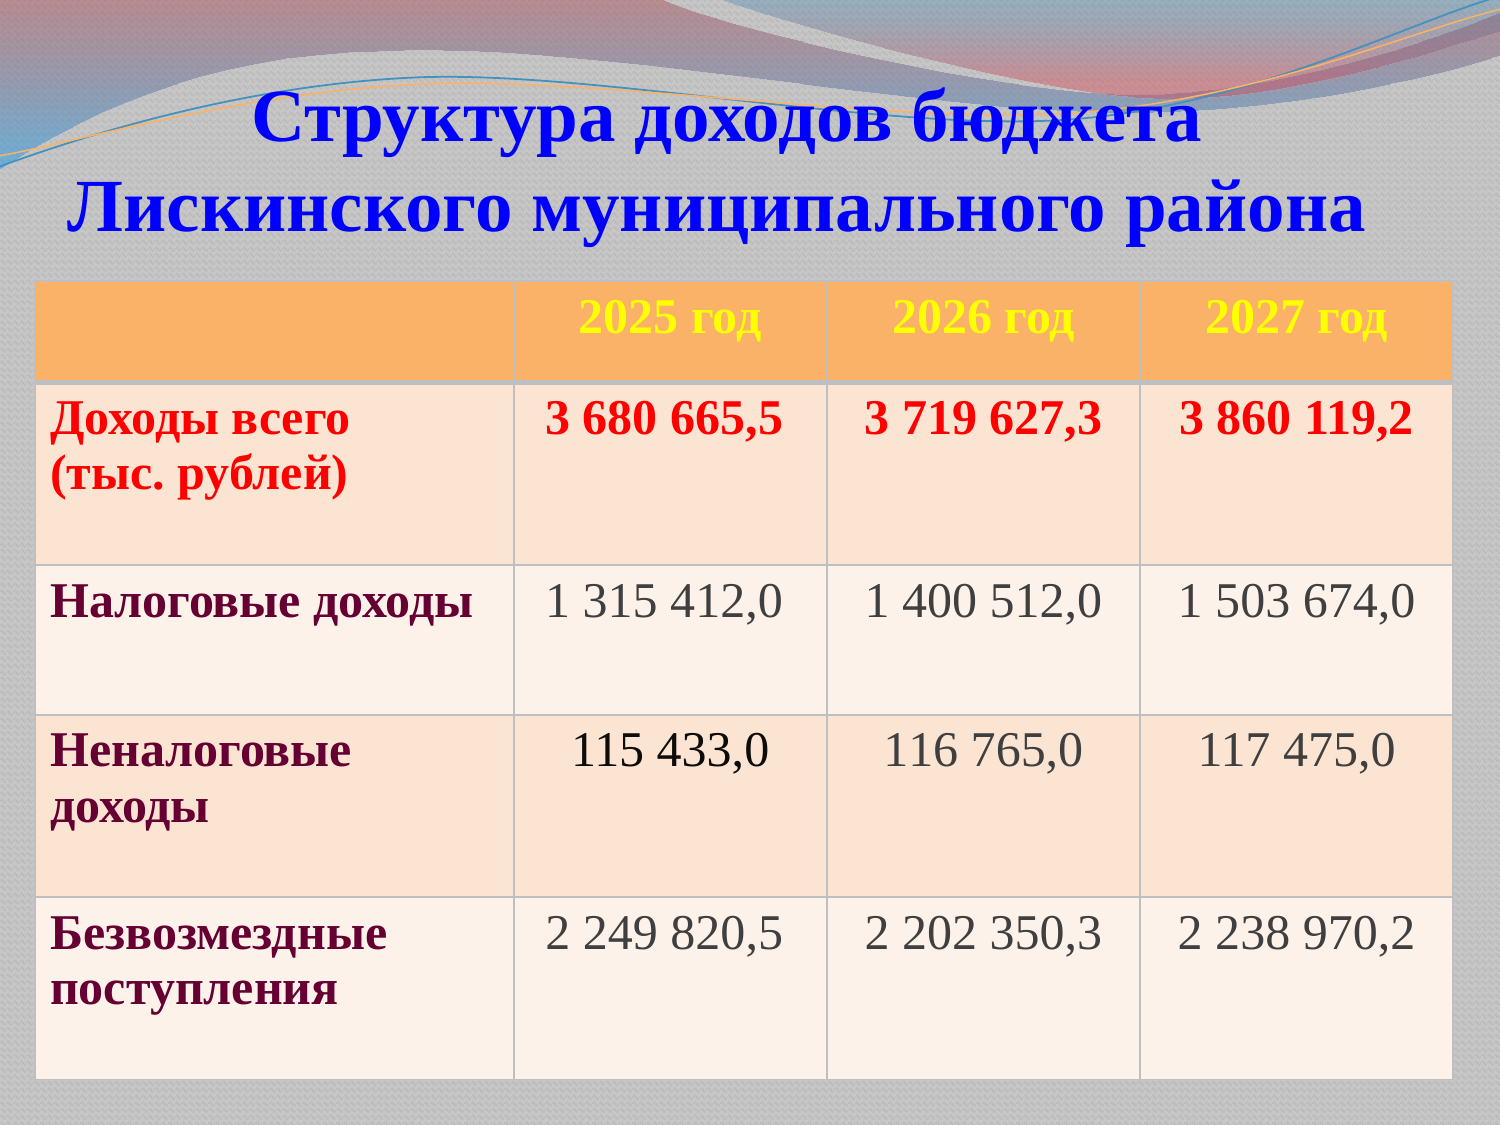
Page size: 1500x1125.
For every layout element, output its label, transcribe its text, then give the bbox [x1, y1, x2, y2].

table_cell Доходы всего (тыс. рублей) [36, 385, 513, 564]
table_cell Неналоговые доходы [36, 716, 513, 896]
table_cell 117 475,0 [1141, 716, 1452, 896]
table_cell 2 238 970,2 [1141, 898, 1452, 1079]
table_cell 2 202 350,3 [828, 898, 1139, 1079]
table_cell 1 400 512,0 [828, 566, 1139, 714]
table_cell 3 719 627,3 [828, 385, 1139, 564]
table_cell 115 433,0 [515, 716, 826, 896]
table_header 2026 год [828, 282, 1139, 380]
table_header [36, 282, 513, 380]
table_cell 2 249 820,5 [515, 898, 826, 1079]
table_cell 1 315 412,0 [515, 566, 826, 714]
table_header 2025 год [515, 282, 826, 380]
table_cell 3 680 665,5 [515, 385, 826, 564]
table_cell Налоговые доходы [36, 566, 513, 714]
table_cell 116 765,0 [828, 716, 1139, 896]
table_cell Безвозмездные поступления [36, 898, 513, 1079]
table_cell 3 860 119,2 [1141, 385, 1452, 564]
title Структура доходов бюджета Лискинского муниципального района [35, 46, 1418, 247]
table_cell 1 503 674,0 [1141, 566, 1452, 714]
table_header 2027 год [1141, 282, 1452, 380]
